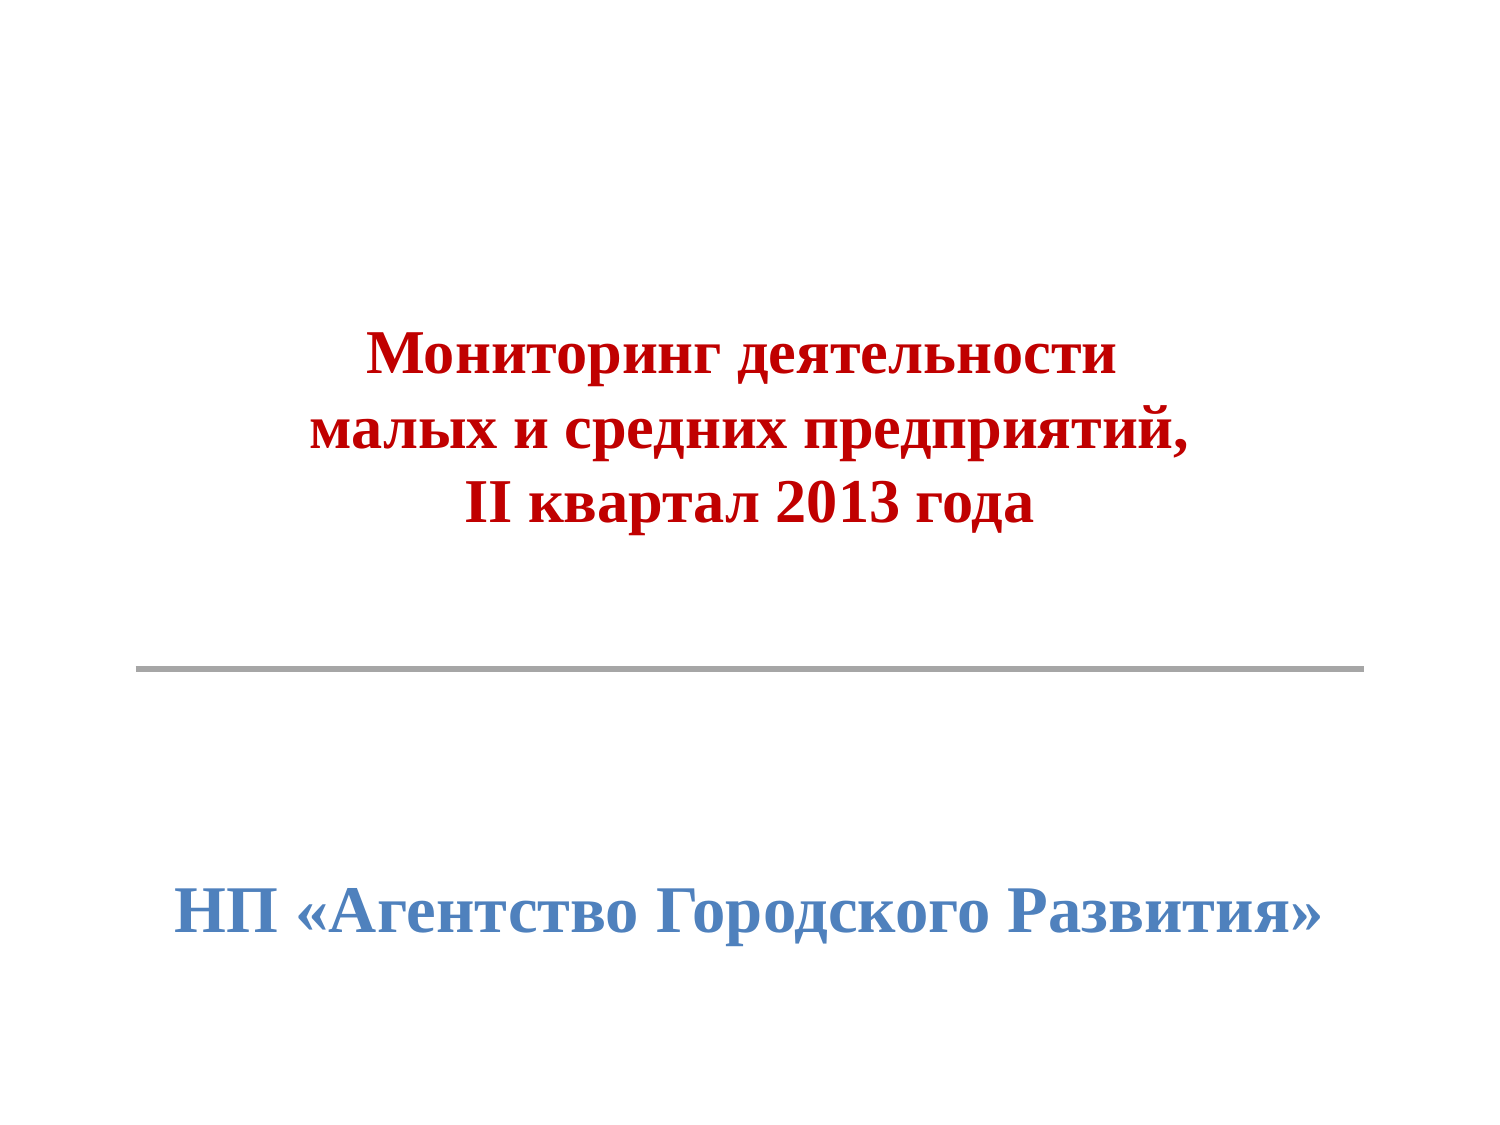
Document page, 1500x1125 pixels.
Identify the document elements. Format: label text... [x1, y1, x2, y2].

title Мониторинг деятельности малых и средних предприятий, II квартал 2013 года [112, 302, 1388, 544]
subtitle НП «Агентство Городского Развития» [0, 857, 1500, 972]
